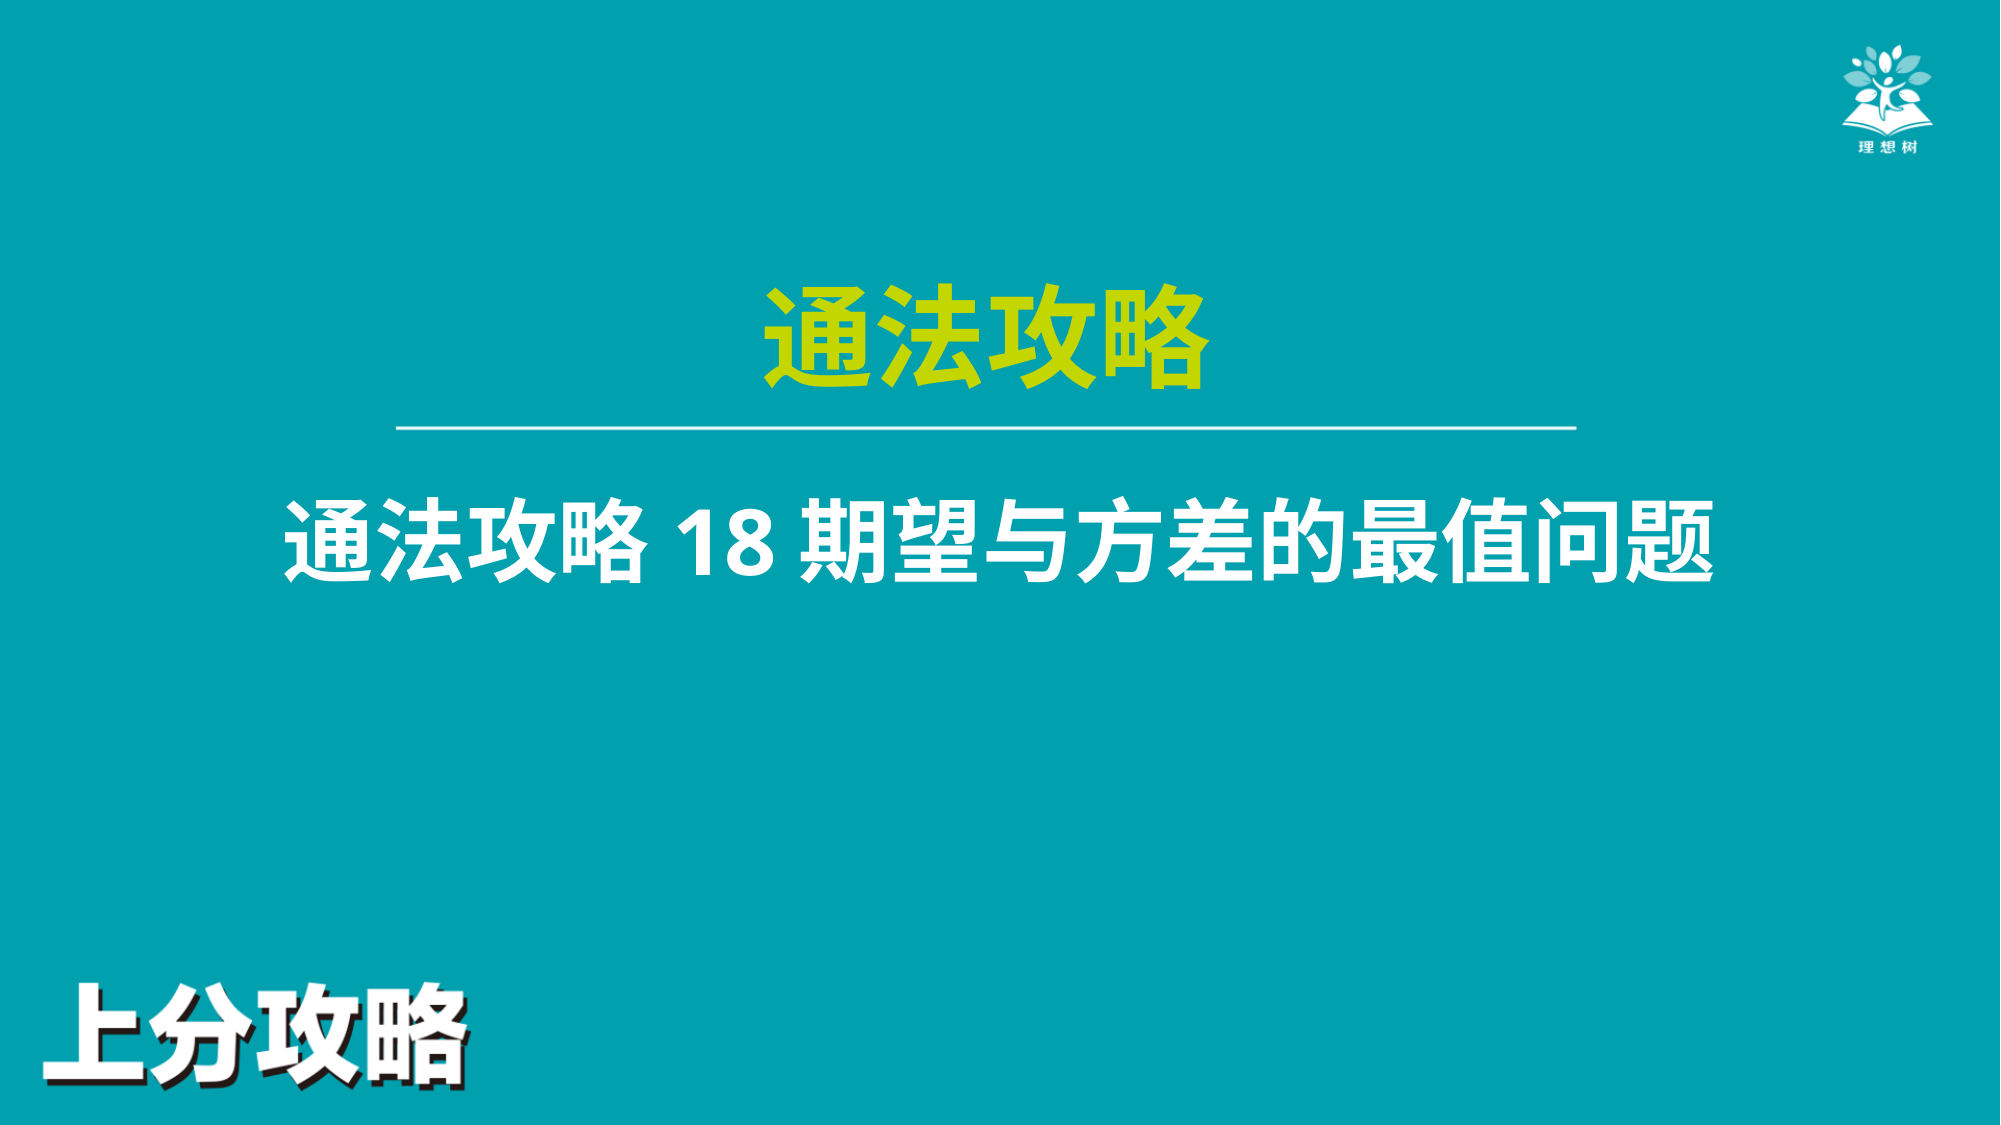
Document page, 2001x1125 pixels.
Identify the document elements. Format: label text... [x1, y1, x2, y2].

text_box 通法攻略 [395, 253, 1577, 413]
picture [0, 0, 2000, 472]
picture [0, 603, 2000, 1125]
text_box 通法攻略18期望与方差的最值问题 [0, 472, 2000, 603]
